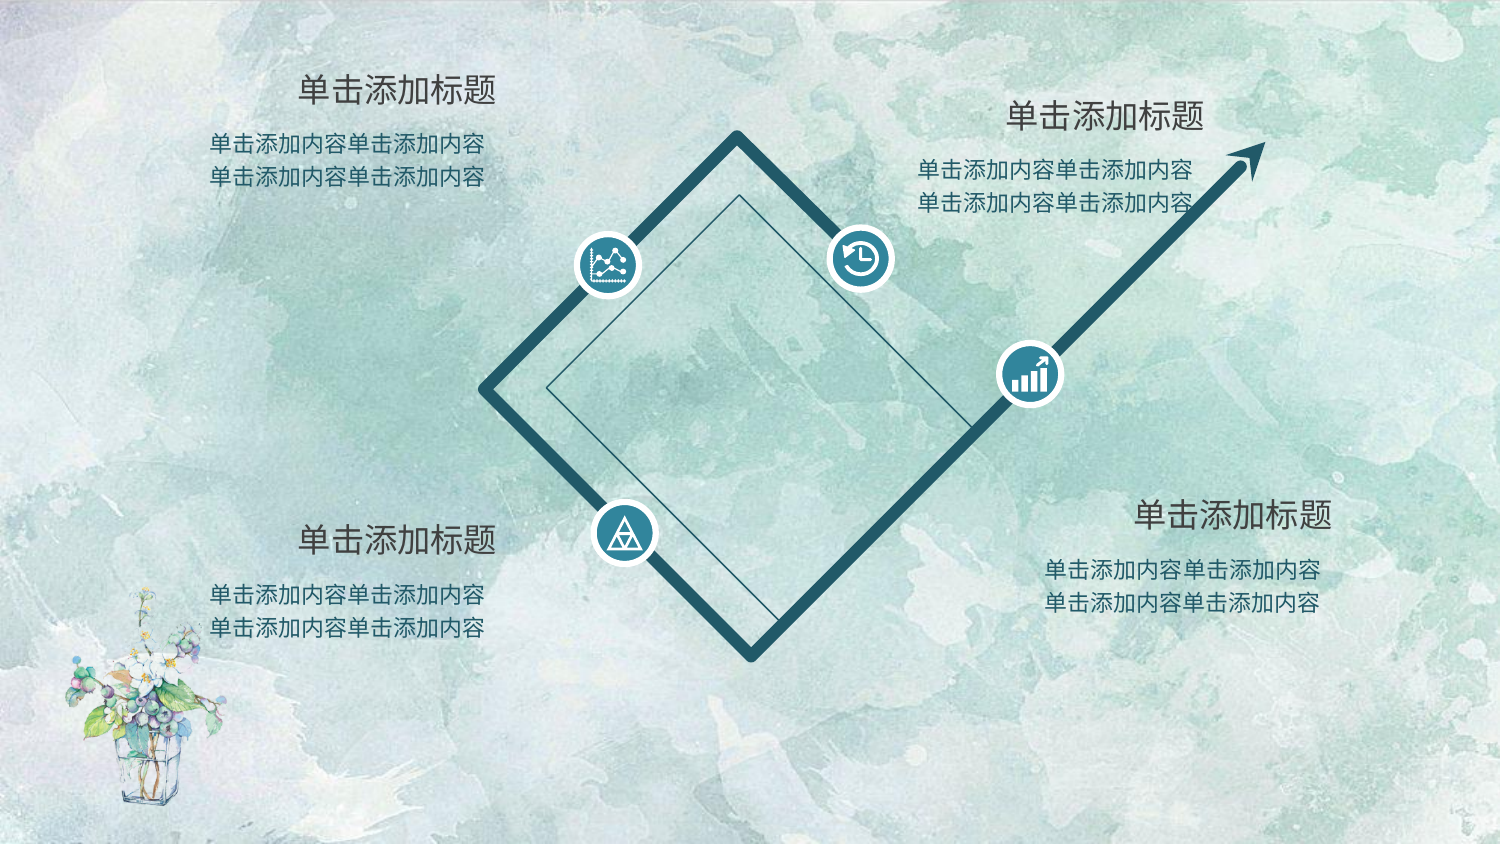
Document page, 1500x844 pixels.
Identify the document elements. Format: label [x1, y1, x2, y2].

text_box [194, 76, 1348, 657]
picture [0, 0, 1500, 844]
